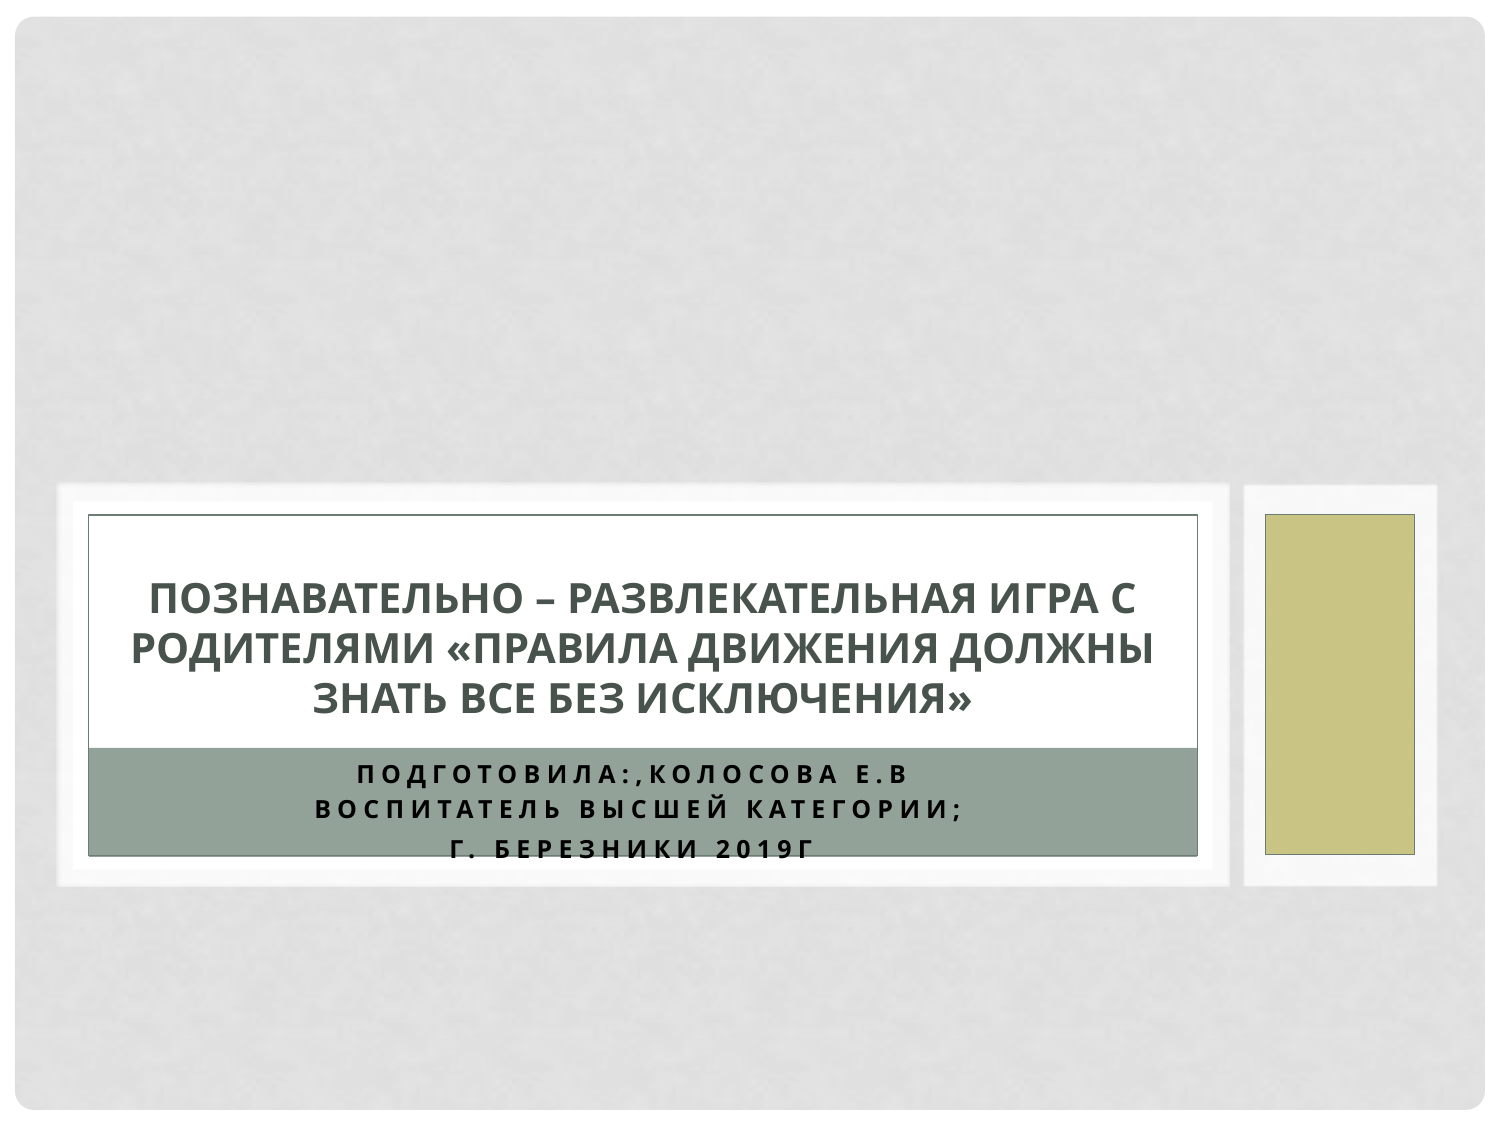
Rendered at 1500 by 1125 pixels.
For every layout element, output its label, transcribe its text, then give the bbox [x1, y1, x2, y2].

subtitle Подготовила:,Колосова Е.В воспитатель высшей категории; г. Березники 2019г [88, 751, 1188, 905]
title Познавательно – развлекательная игра с родителями «Правила движения должны знать все без исключения» [99, 529, 1187, 730]
